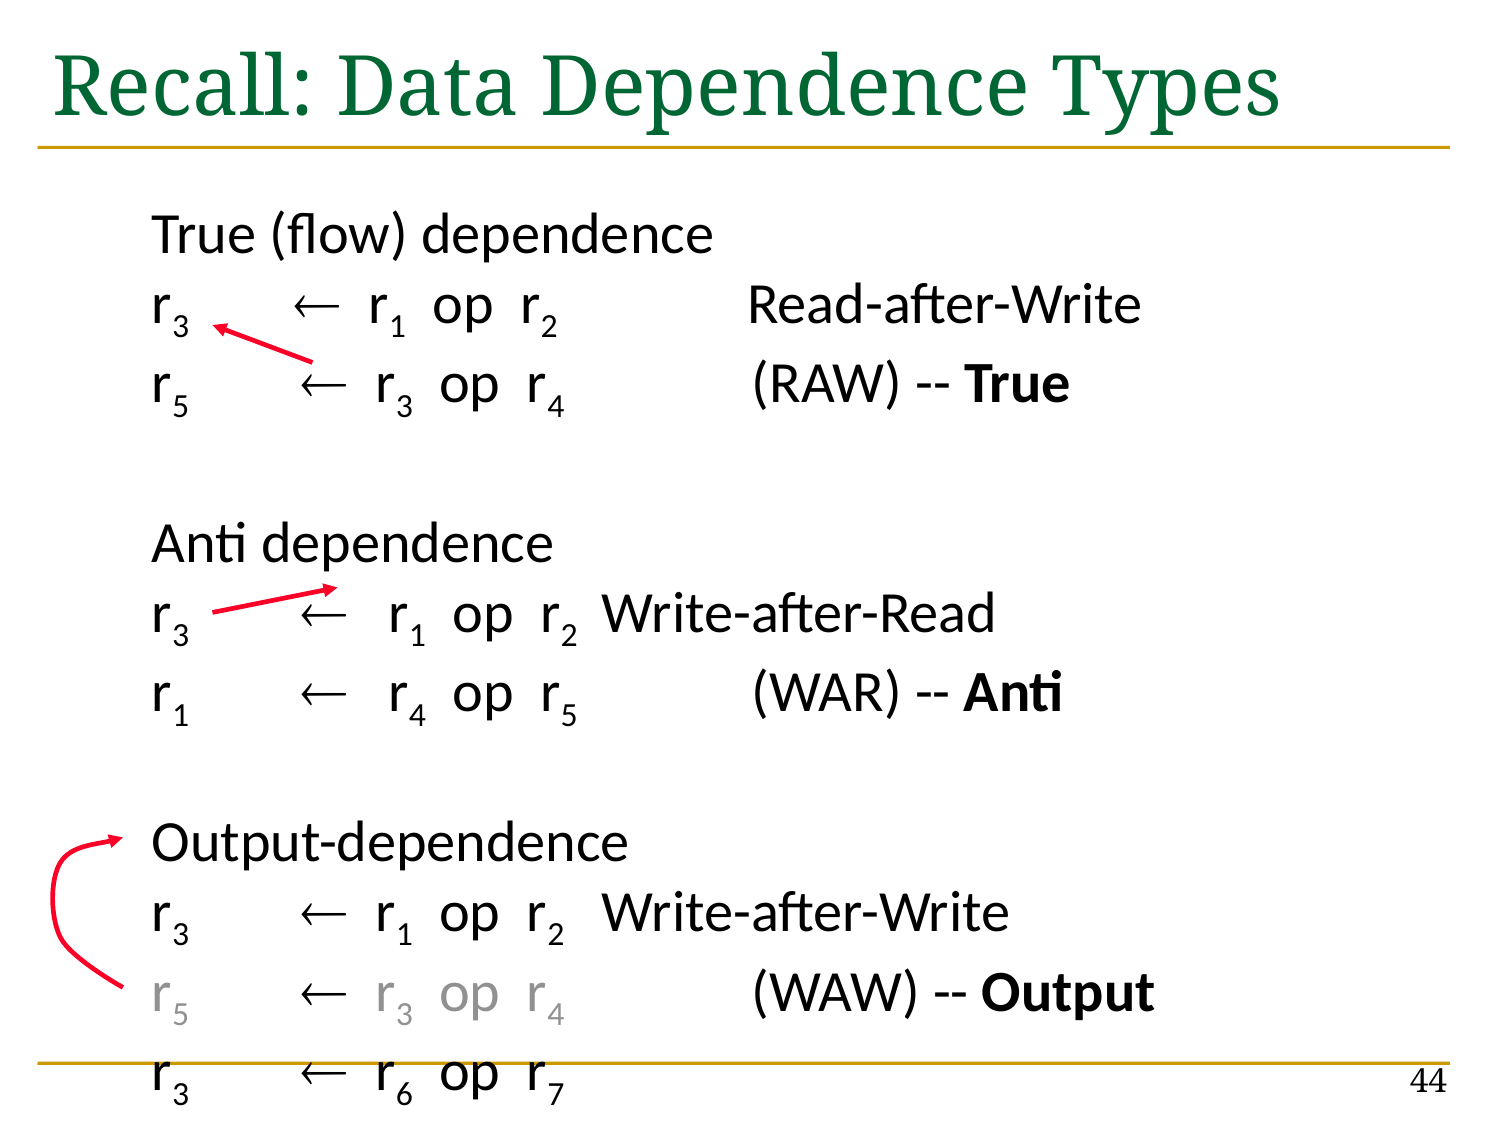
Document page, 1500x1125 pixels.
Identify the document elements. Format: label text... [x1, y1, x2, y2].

text_box True (flow) dependence r3  r1 op r2 Read-after-Write r5  r3 op r4 (RAW) -- True Anti dependence r3  r1 op r2 Write-after-Read r1  r4 op r5 (WAR) -- Anti Output-dependence r3  r1 op r2 Write-after-Write r5  r3 op r4 (WAW) -- Output r3  r6 op r7 [136, 187, 1185, 1120]
text_box [212, 583, 338, 613]
text_box [212, 323, 313, 363]
title Recall: Data Dependence Types [37, 24, 1450, 200]
slide_number 44 [1185, 1036, 1462, 1112]
text_box [52, 834, 124, 988]
